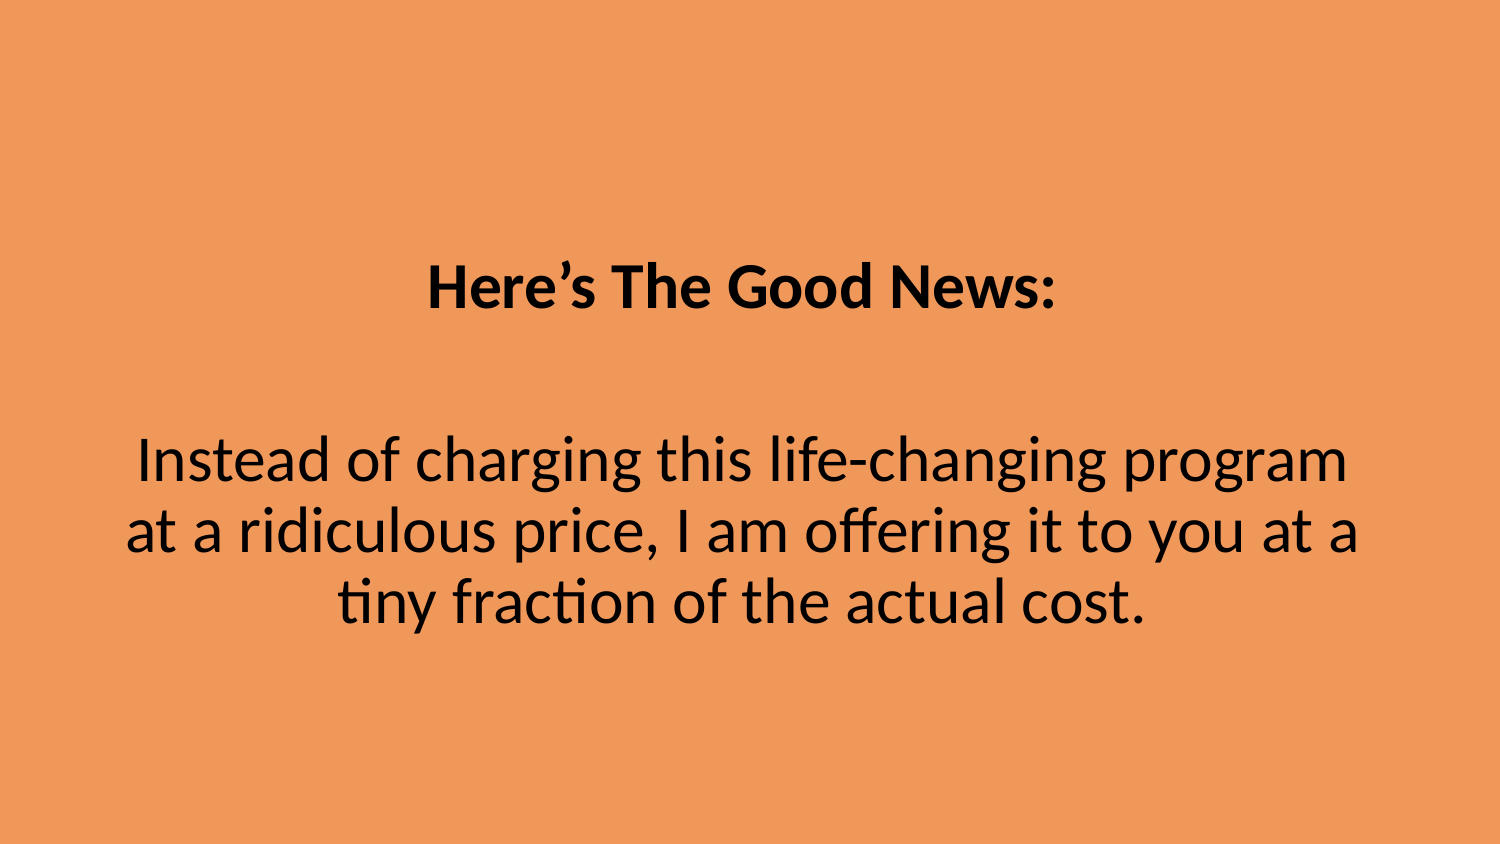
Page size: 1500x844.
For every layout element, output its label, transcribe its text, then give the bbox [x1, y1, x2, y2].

list Here’s The Good News: Instead of charging this life-changing program at a ridiculous price, I am offering it to you at a tiny fraction of the actual cost. [95, 244, 1390, 735]
